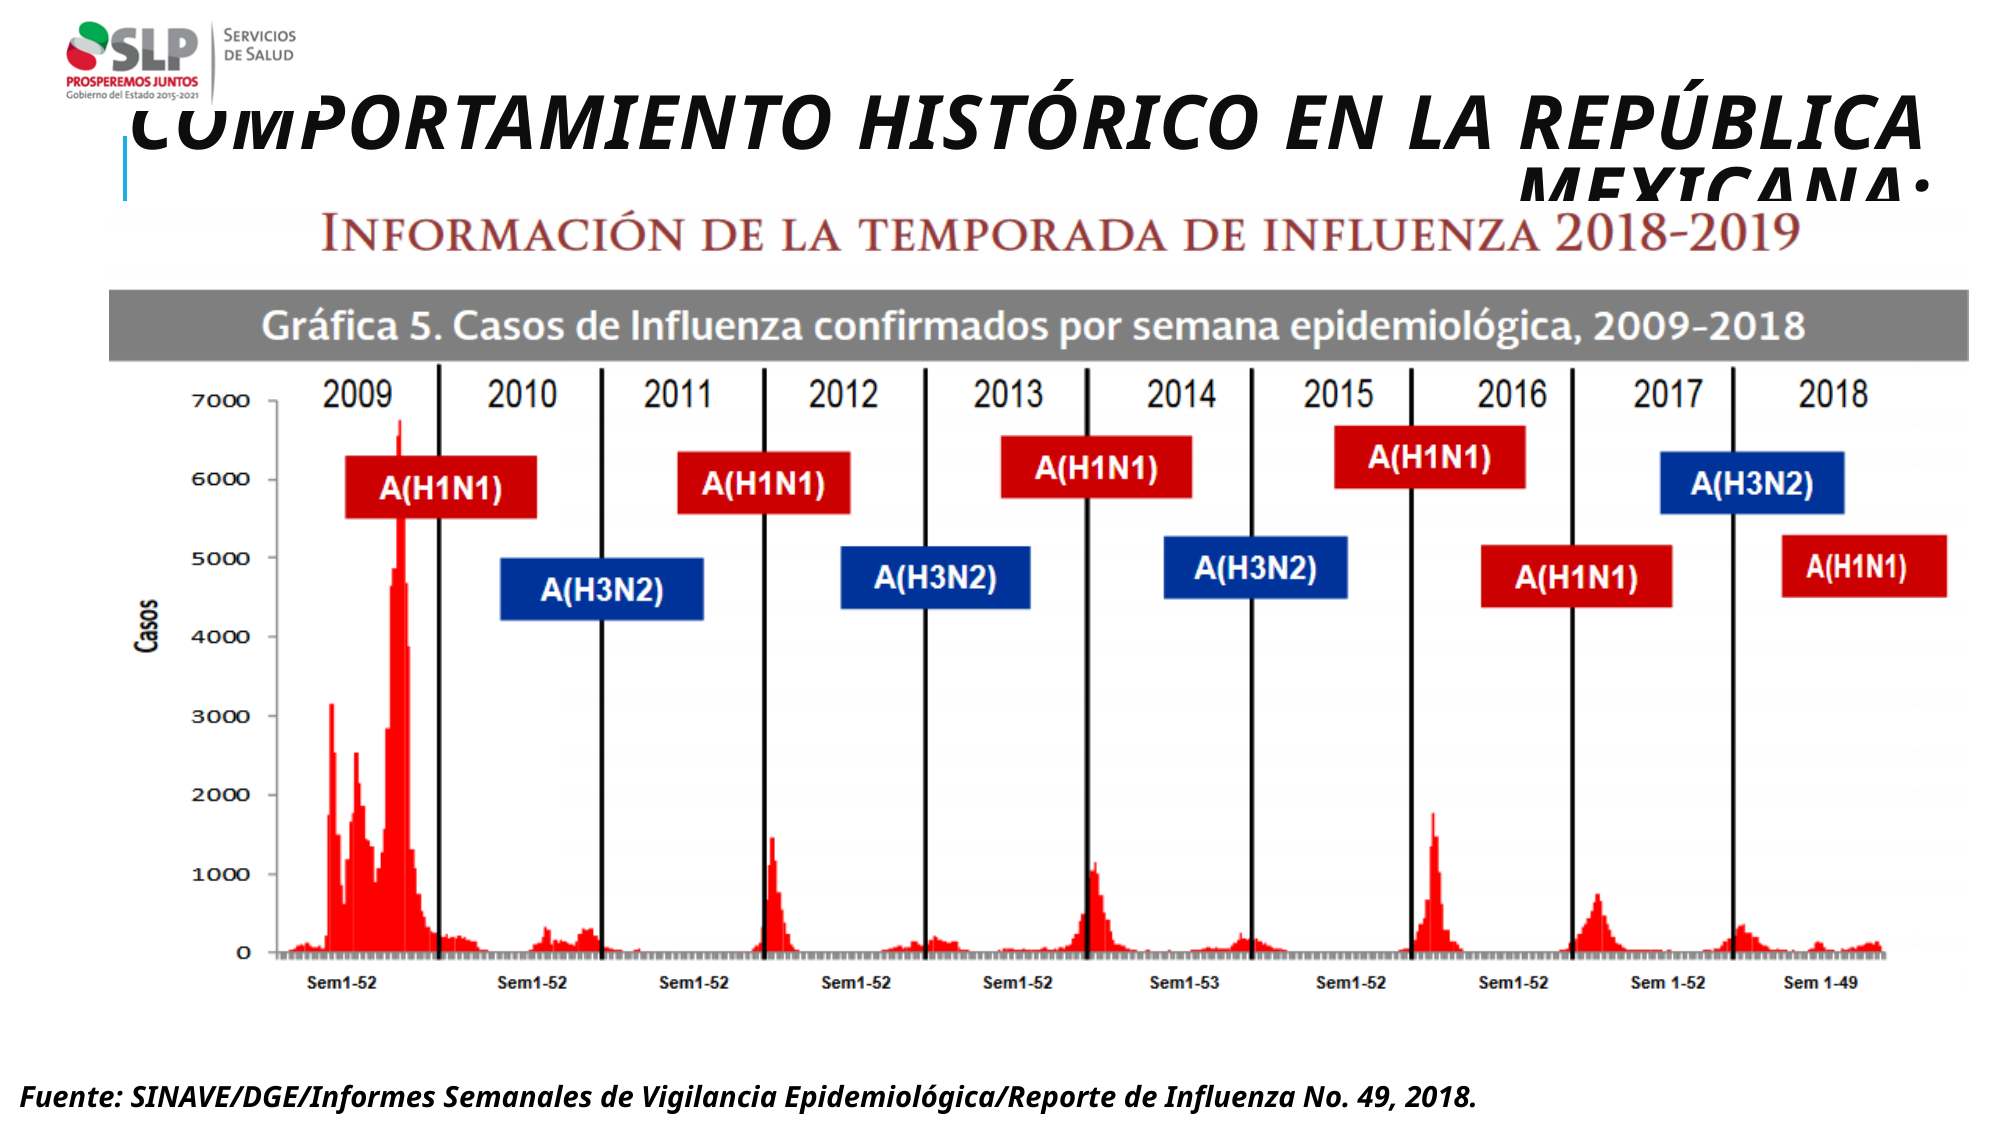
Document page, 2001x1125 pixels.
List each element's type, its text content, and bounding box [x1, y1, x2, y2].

picture [108, 200, 1969, 1003]
text_box Fuente: SINAVE/DGE/Informes Semanales de Vigilancia Epidemiológica/Reporte de Influenza No. 49, 2018. [4, 1070, 1798, 1121]
title Comportamiento Histórico en la República Mexicana: [0, 55, 1946, 273]
picture [31, 0, 321, 112]
